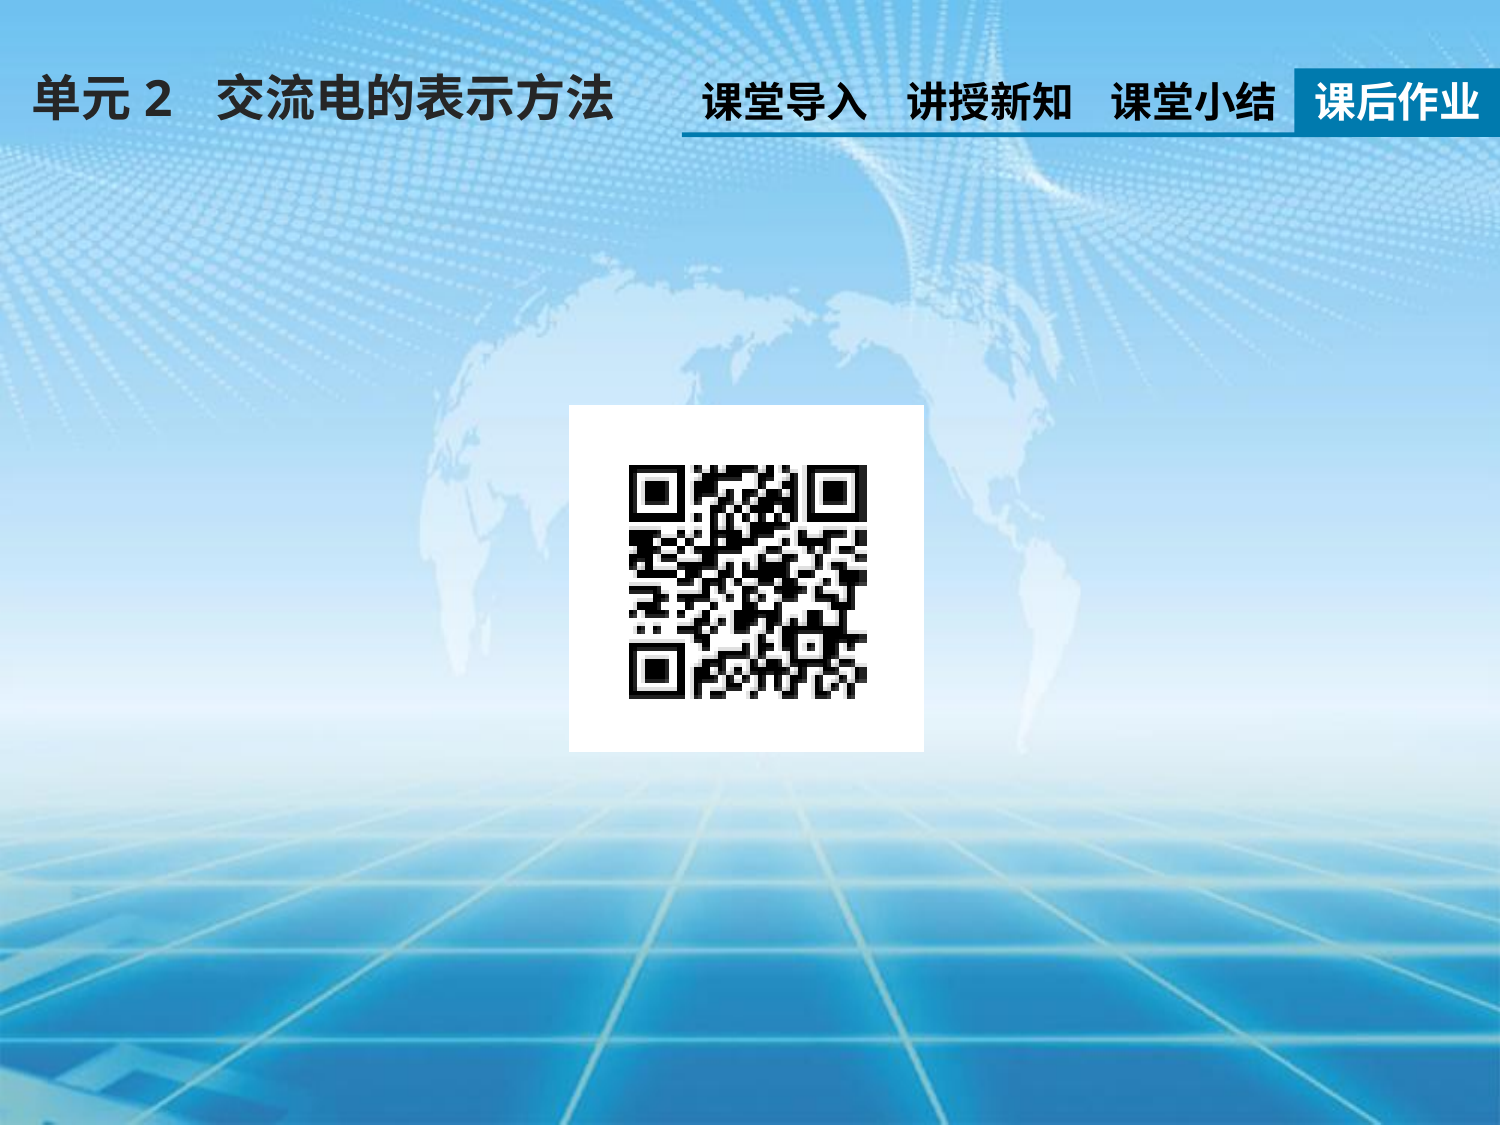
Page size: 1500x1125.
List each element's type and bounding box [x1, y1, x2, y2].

picture [0, 0, 1500, 1125]
text_box [16, 59, 1500, 135]
